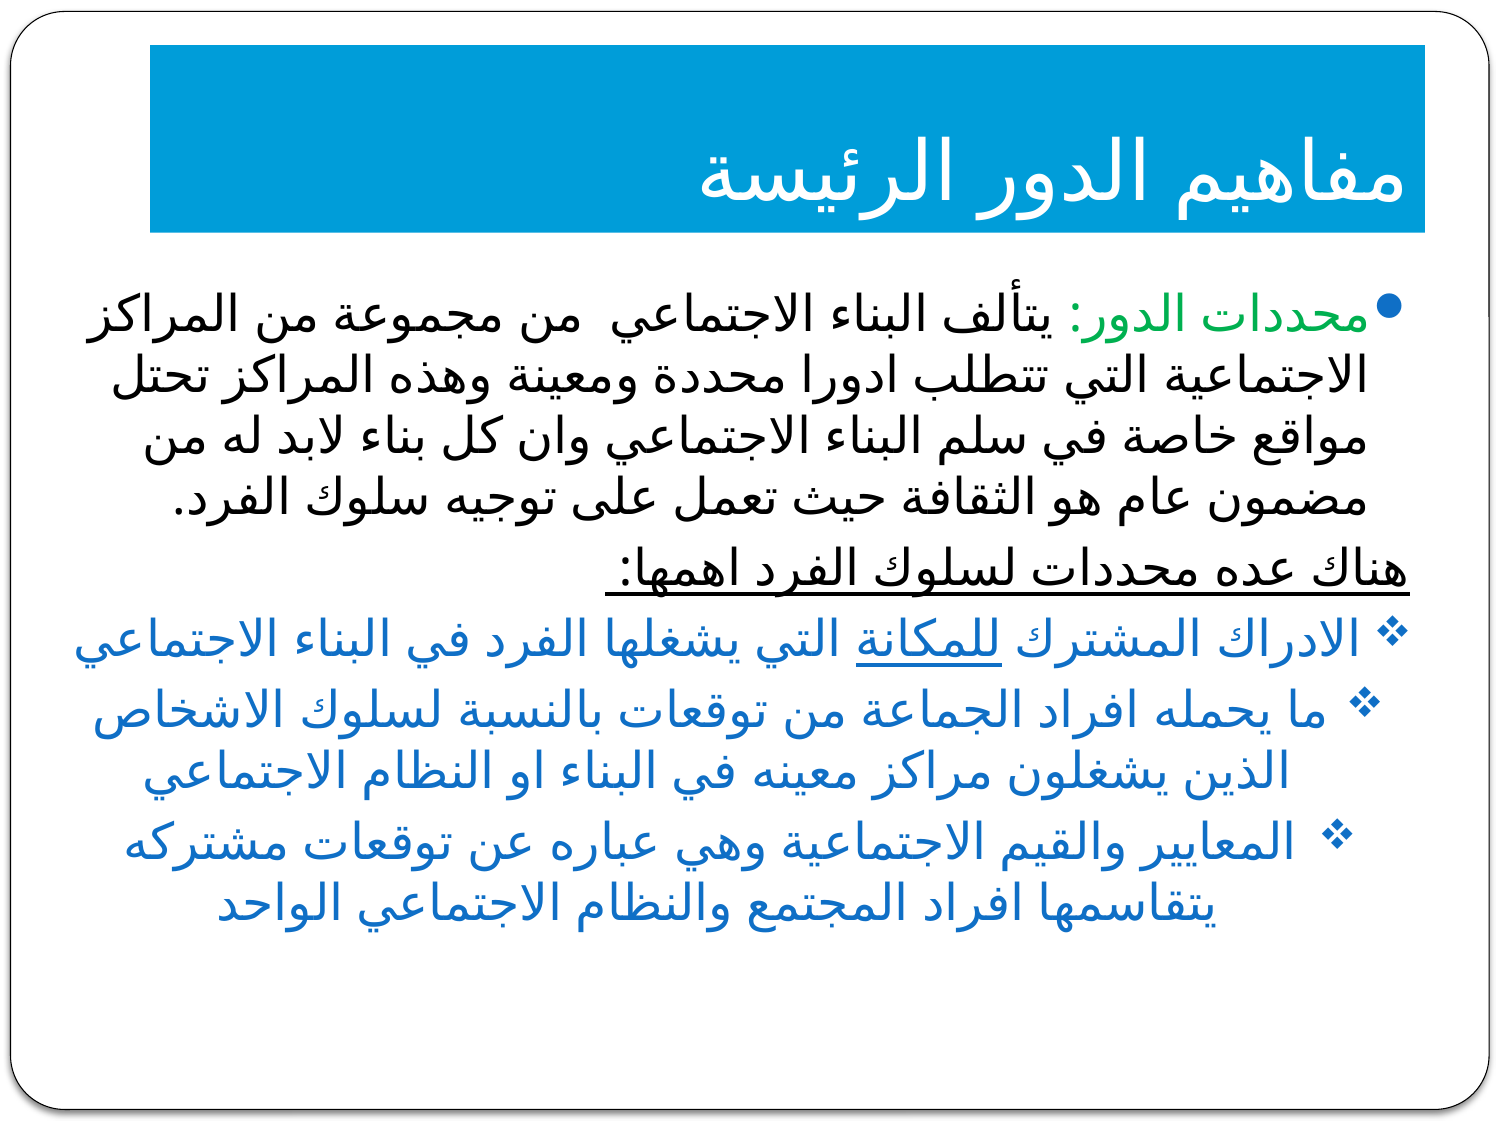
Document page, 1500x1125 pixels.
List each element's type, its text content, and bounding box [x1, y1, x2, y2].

list محددات الدور: يتألف البناء الاجتماعي من مجموعة من المراكز الاجتماعية التي تتطلب ادورا محددة ومعينة وهذه المراكز تحتل مواقع خاصة في سلم البناء الاجتماعي وان كل بناء لابد له من مضمون عام هو الثقافة حيث تعمل على توجيه سلوك الفرد. هناك عده محددات لسلوك الفرد اهمها: الادراك المشترك للمكانة التي يشغلها الفرد في البناء الاجتماعي ما يحمله افراد الجماعة من توقعات بالنسبة لسلوك الاشخاص الذين يشغلون مراكز معينه في البناء او النظام الاجتماعي المعايير والقيم الاجتماعية وهي عباره عن توقعات مشتركه يتقاسمها افراد المجتمع والنظام الاجتماعي الواحد [36, 273, 1425, 1024]
title مفاهيم الدور الرئيسة [150, 45, 1425, 233]
